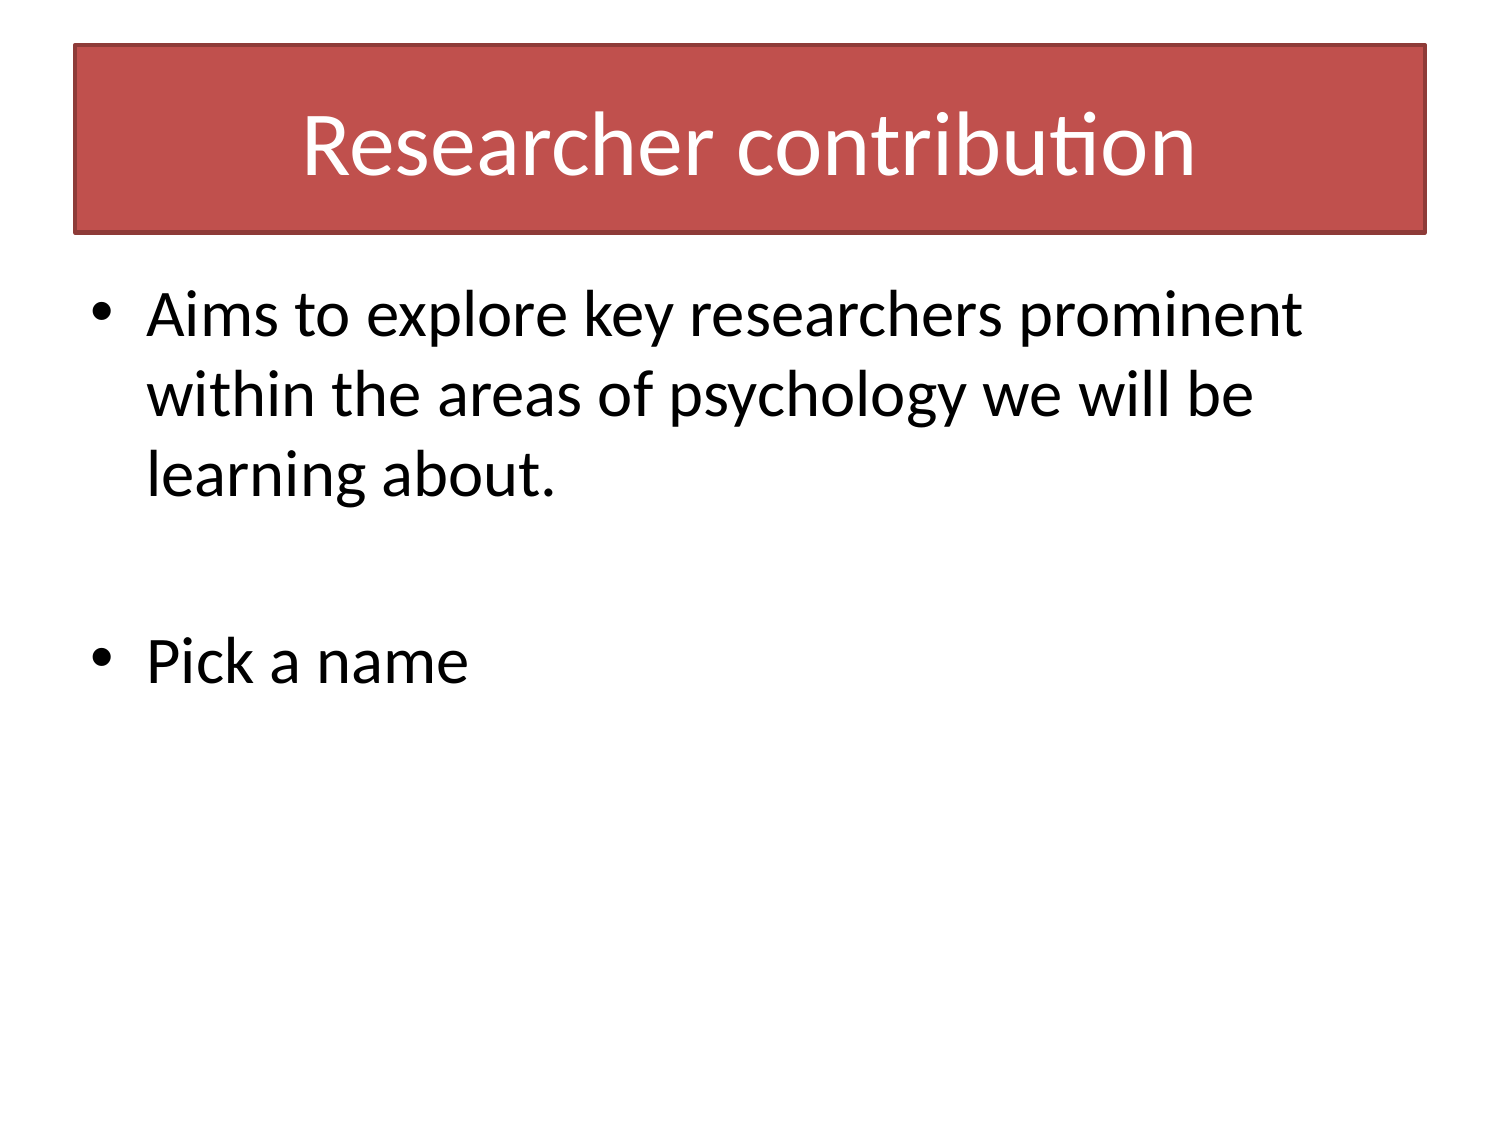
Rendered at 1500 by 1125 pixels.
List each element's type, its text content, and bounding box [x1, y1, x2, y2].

list Aims to explore key researchers prominent within the areas of psychology we will be learning about. Pick a name [75, 262, 1425, 1005]
title Researcher contribution [73, 43, 1427, 235]
